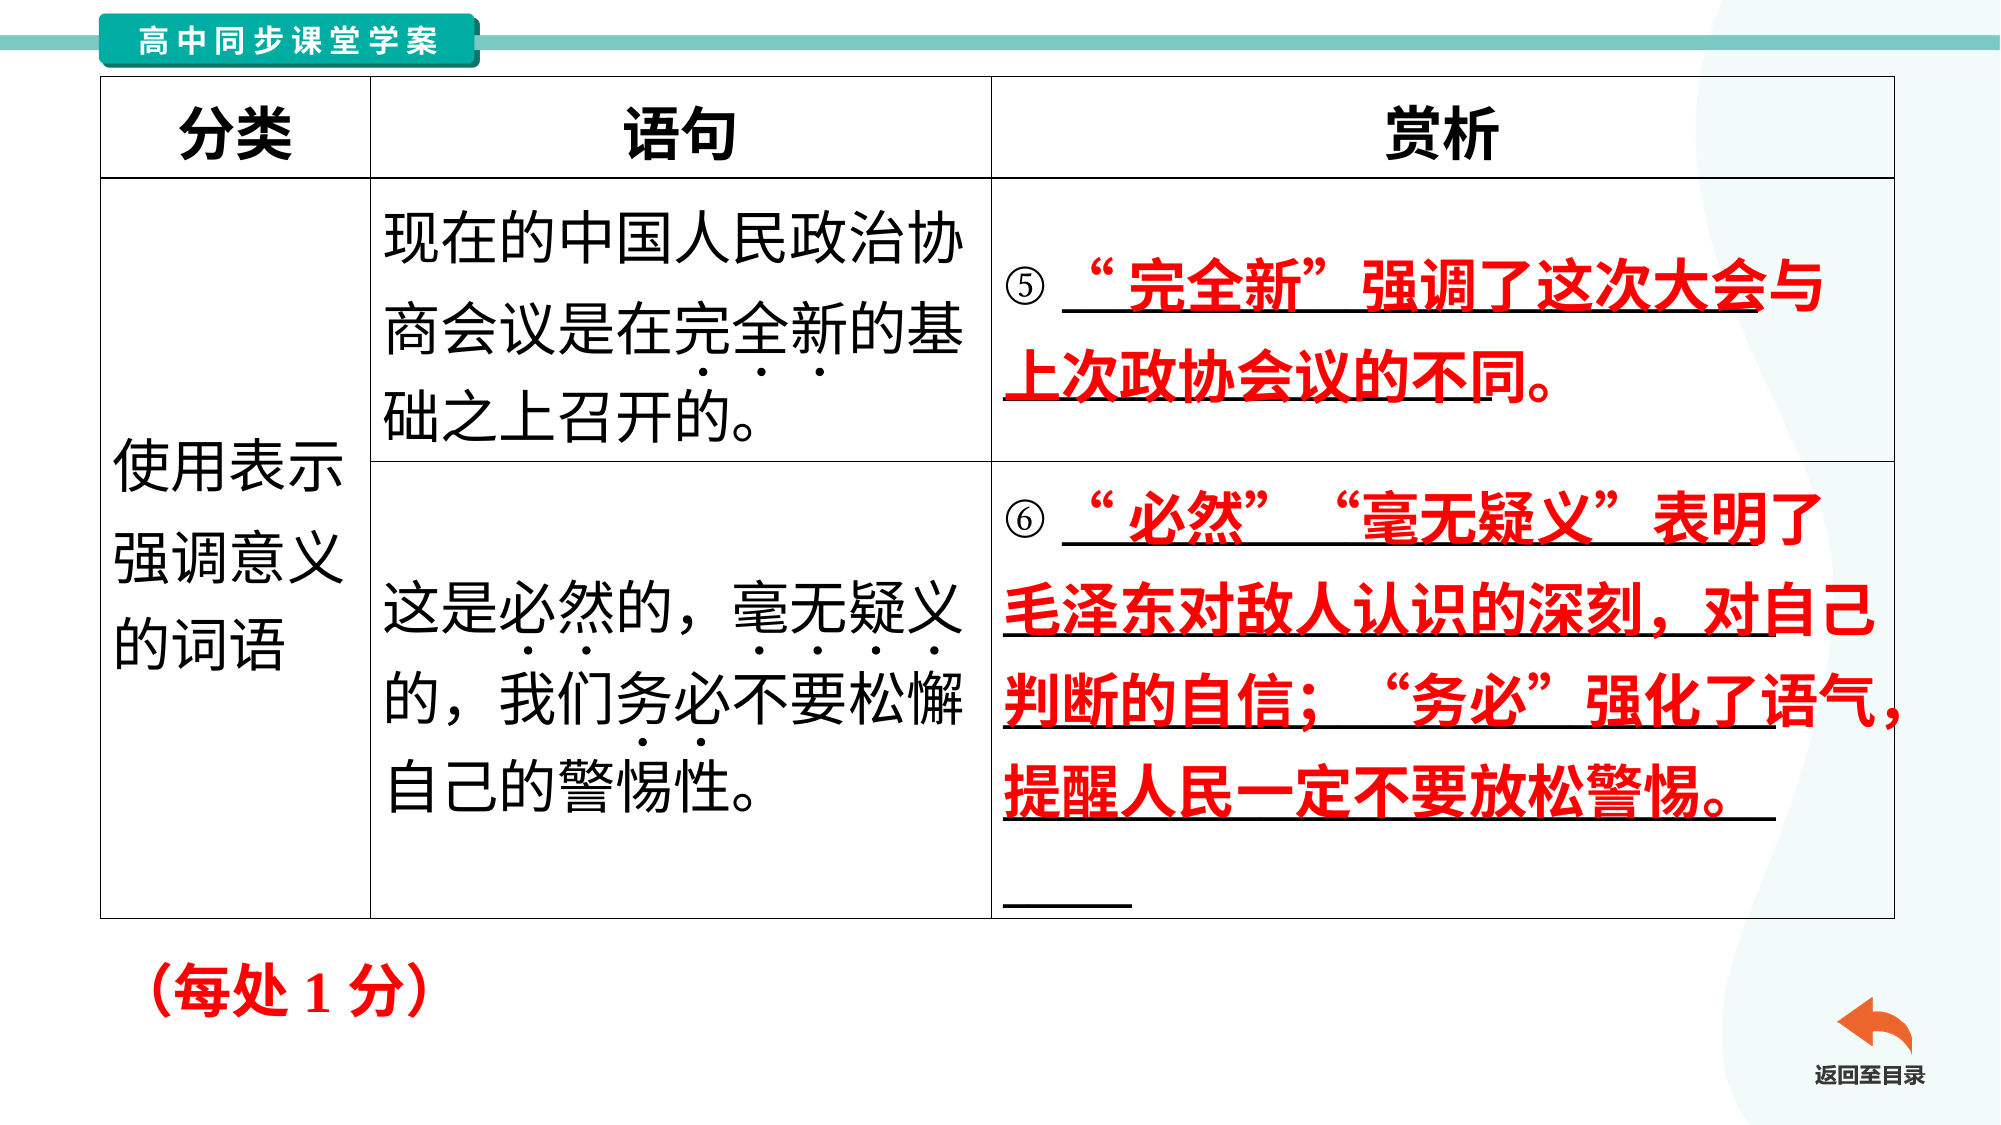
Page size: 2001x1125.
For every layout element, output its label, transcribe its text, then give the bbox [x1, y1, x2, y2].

table_cell 这是必然的，毫无疑义 的，我们务必不要松懈 自己的警惕性。 [371, 462, 991, 918]
text_box [696, 737, 706, 747]
table_cell 现在的中国人民政治协 商会议是在完全新的基 础之上召开的。 [371, 179, 991, 461]
table_header 语句 [371, 77, 991, 177]
text_box [930, 646, 939, 655]
text_box [815, 367, 824, 377]
text_box [698, 367, 708, 377]
table_cell ⑤ ___________________________ ___________________ [992, 179, 1894, 461]
table_cell 使用表示 强调意义 的词语 [101, 179, 370, 918]
text_box [582, 646, 591, 655]
text_box [757, 367, 766, 377]
text_box [755, 646, 764, 655]
text_box [523, 646, 533, 655]
table_header 分类 [101, 77, 370, 177]
text_box [638, 737, 647, 747]
picture [0, 0, 2000, 1125]
table_cell ⑥ ___________________________ ______________________________ ______________________________ ______________________________ _____ [992, 462, 1894, 918]
text_box “完全新”强调了这次大会与上次政协会议的不同。 [1003, 228, 1886, 411]
text_box [871, 646, 881, 655]
text_box [813, 646, 822, 655]
text_box “必然”“毫无疑义”表明了毛泽东对敌人认识的深刻，对自己判断的自信；“务必”强化了语气，提醒人民一定不要放松警惕。 [1003, 460, 1886, 916]
table_header 赏析 [992, 77, 1894, 177]
text_box （每处1分） [100, 925, 1101, 1032]
